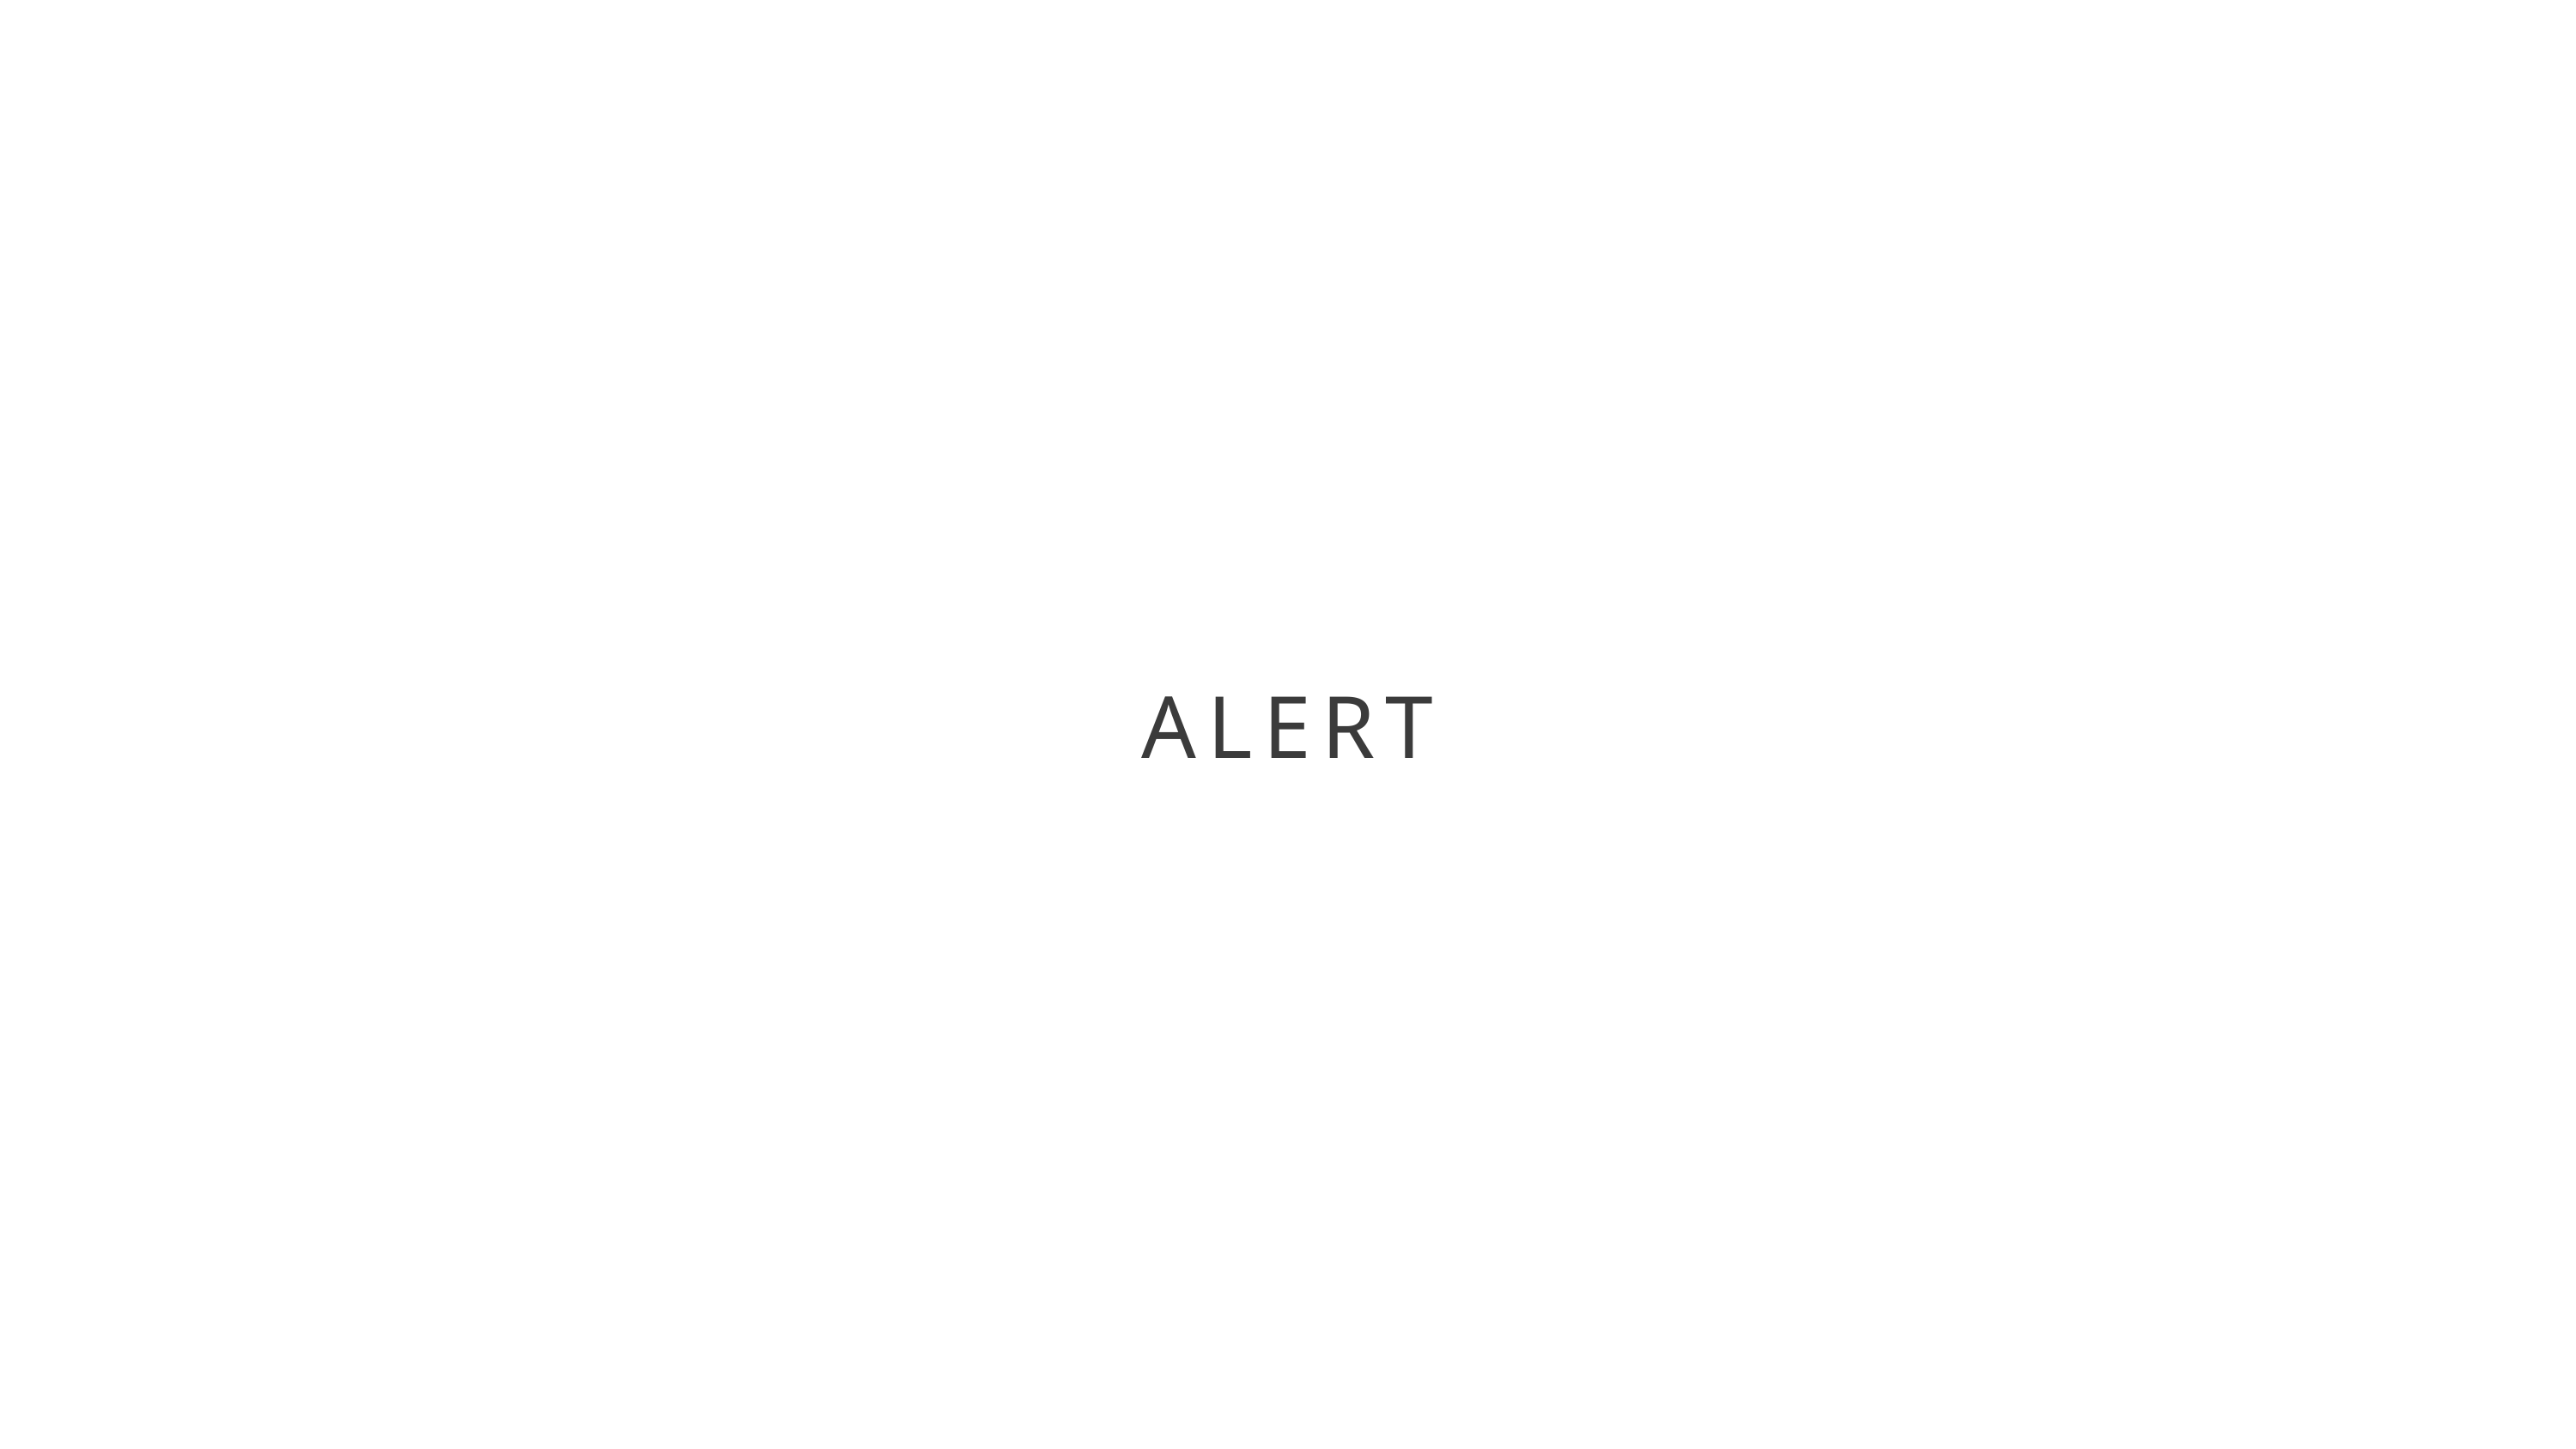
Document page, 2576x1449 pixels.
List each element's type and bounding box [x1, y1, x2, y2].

title [129, 647, 2447, 801]
